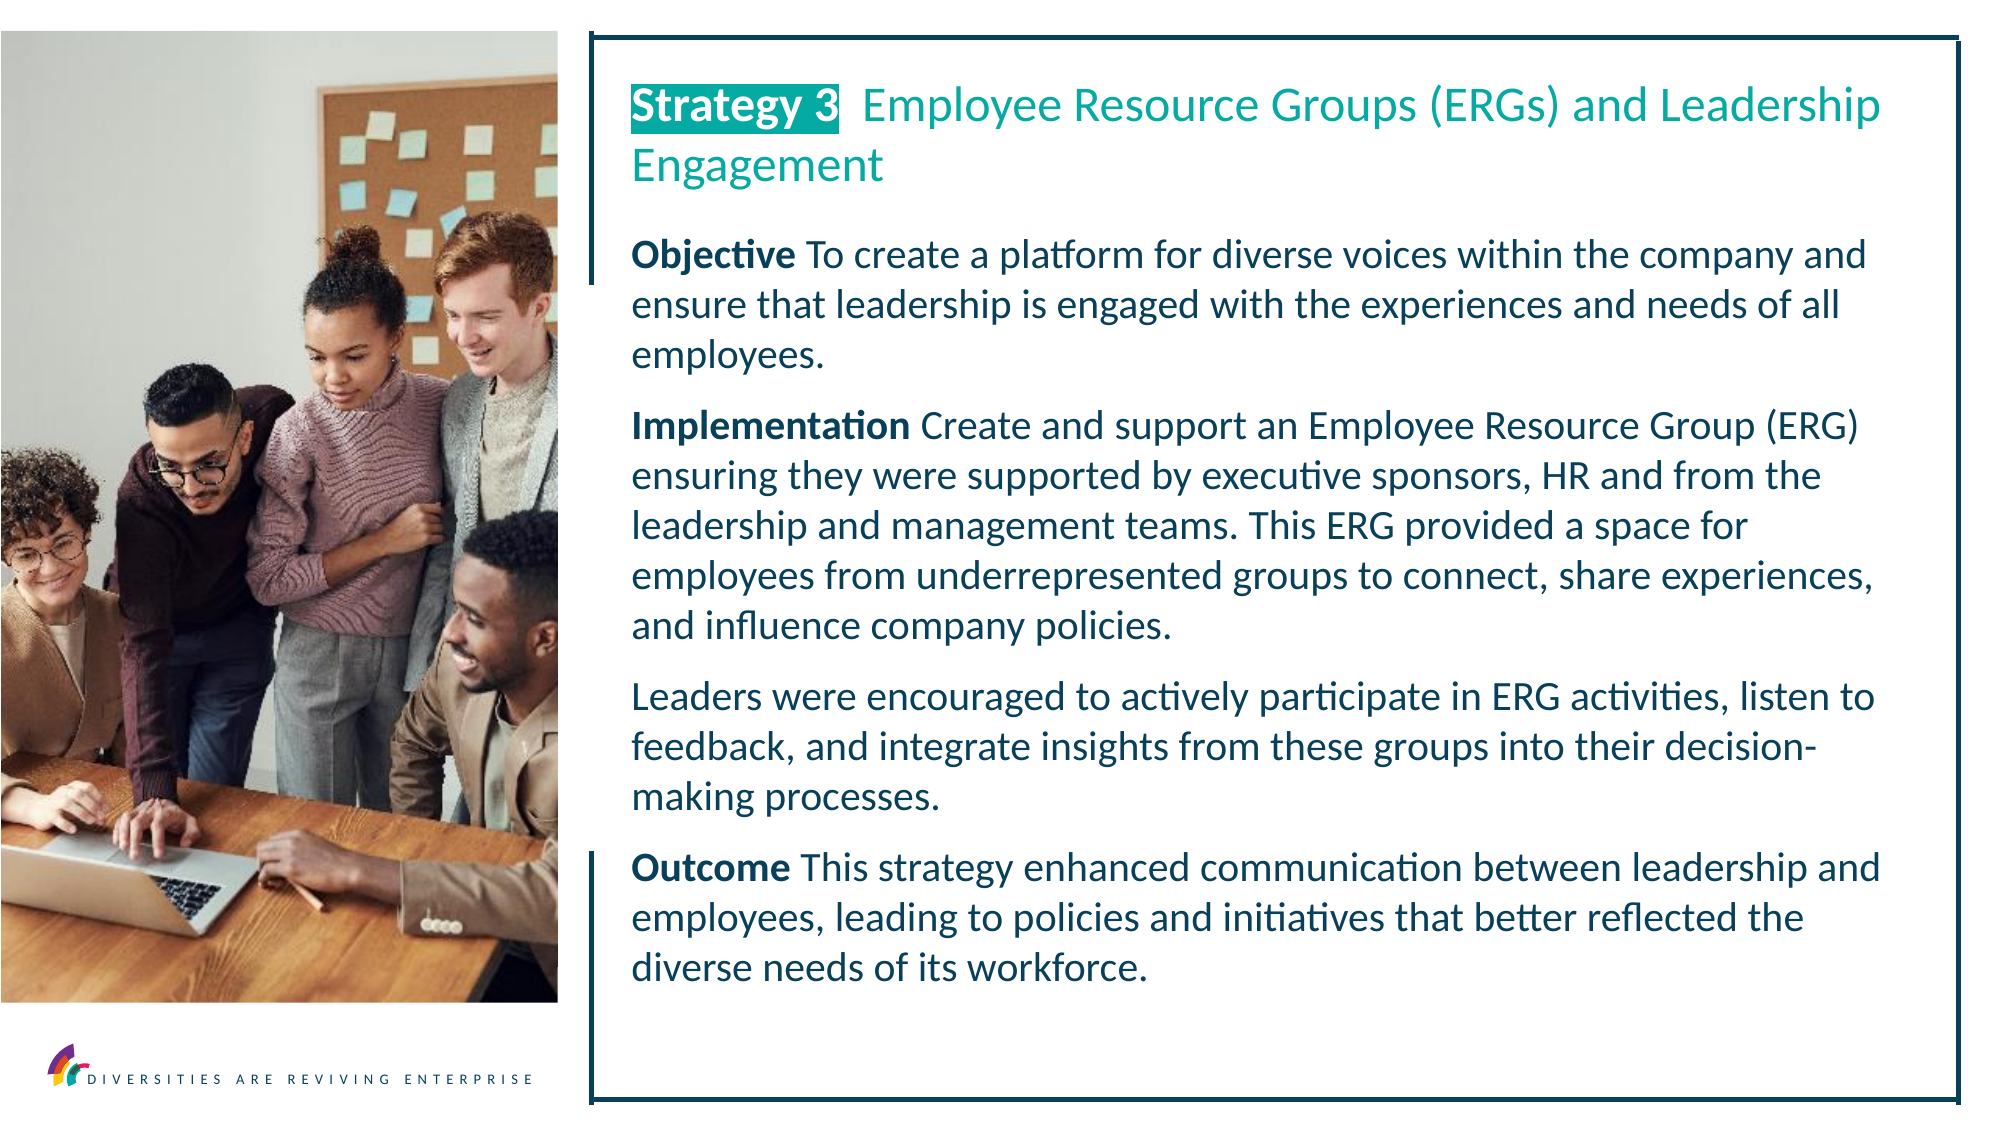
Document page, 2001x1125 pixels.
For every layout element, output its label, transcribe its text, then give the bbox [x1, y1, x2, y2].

list Objective To create a platform for diverse voices within the company and ensure that leadership is engaged with the experiences and needs of all employees. Implementation Create and support an Employee Resource Group (ERG) ensuring they were supported by executive sponsors, HR and from the leadership and management teams. This ERG provided a space for employees from underrepresented groups to connect, share experiences, and influence company policies. Leaders were encouraged to actively participate in ERG activities, listen to feedback, and integrate insights from these groups into their decision-making processes. Outcome This strategy enhanced communication between leadership and employees, leading to policies and initiatives that better reflected the diverse needs of its workforce. [616, 219, 1940, 384]
picture [1, 30, 558, 1003]
list Strategy 3 Employee Resource Groups (ERGs) and Leadership Engagement [616, 63, 1918, 120]
